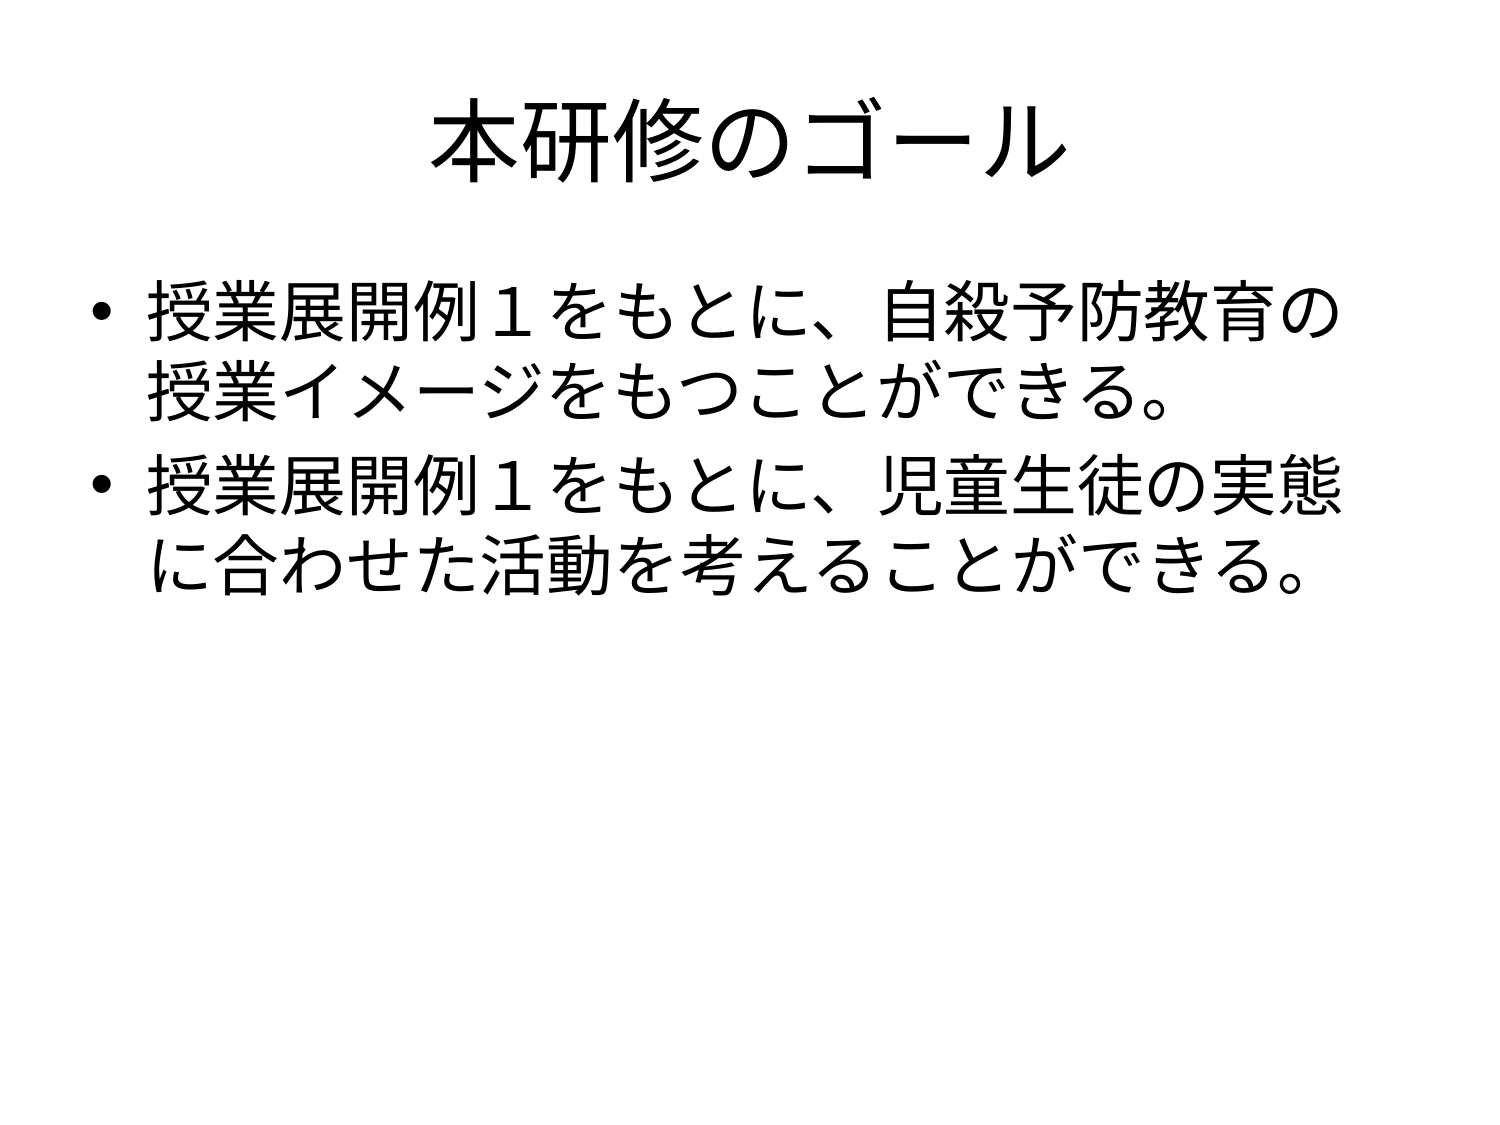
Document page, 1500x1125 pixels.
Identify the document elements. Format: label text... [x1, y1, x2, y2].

title 本研修のゴール [75, 45, 1425, 233]
list 授業展開例１をもとに、自殺予防教育の授業イメージをもつことができる。 授業展開例１をもとに、児童生徒の実態に合わせた活動を考えることができる。 [75, 262, 1425, 1005]
